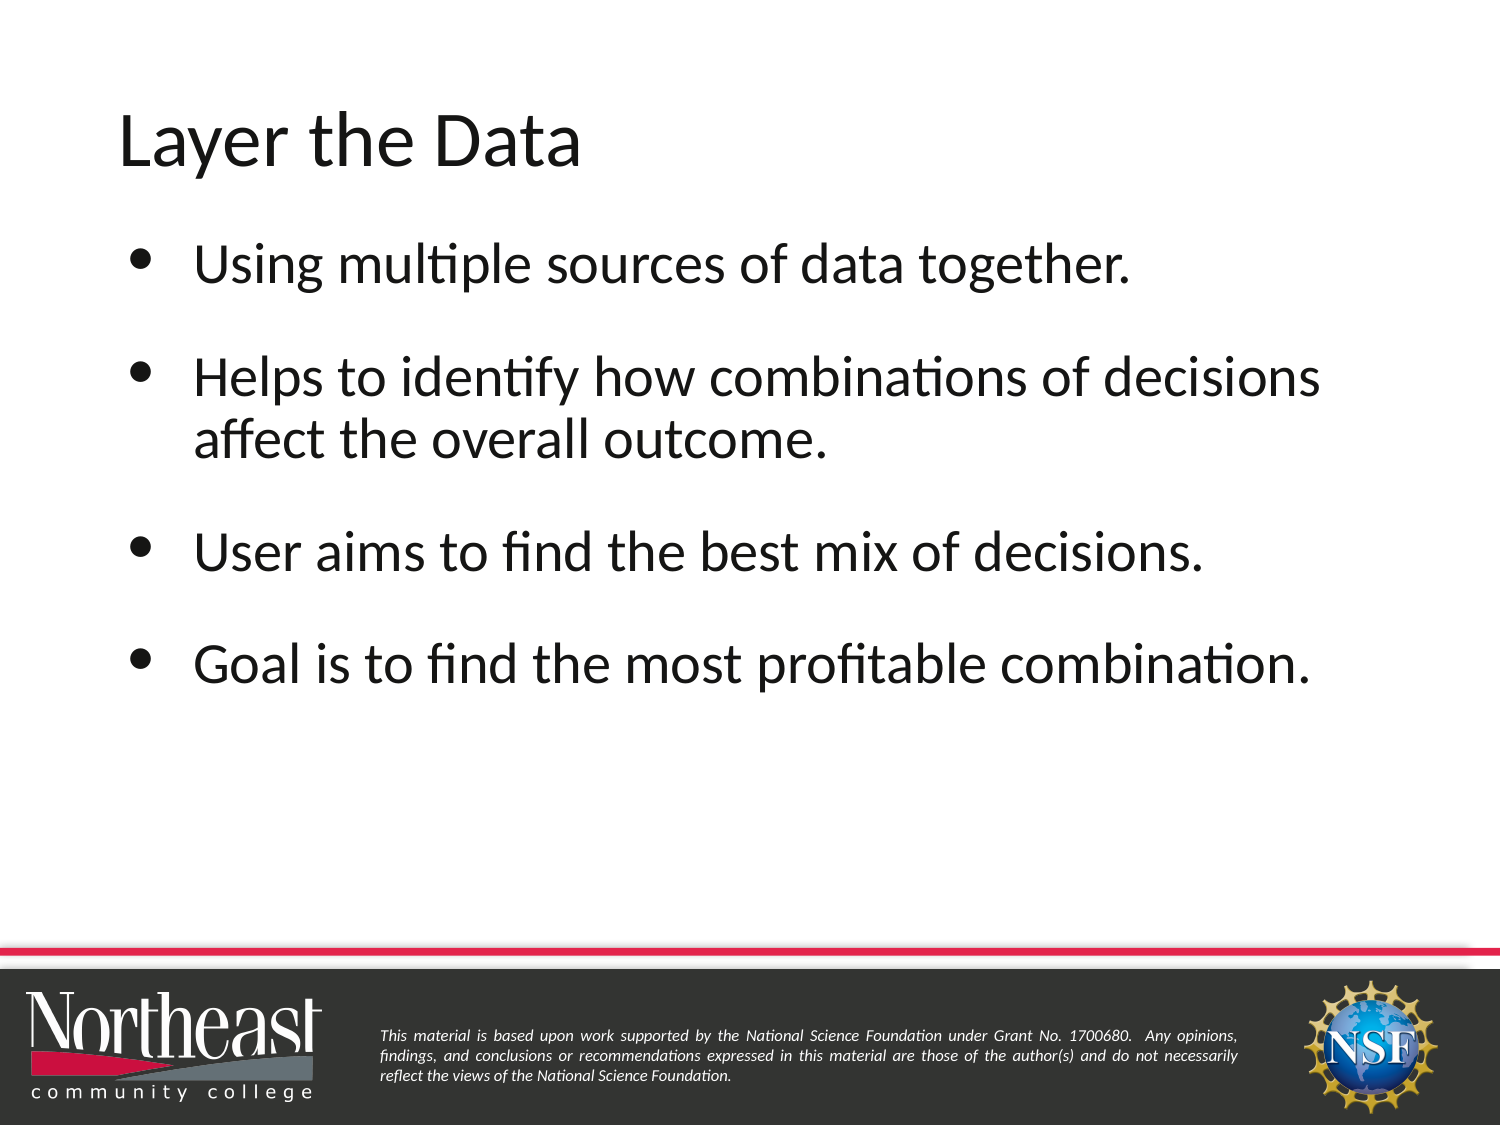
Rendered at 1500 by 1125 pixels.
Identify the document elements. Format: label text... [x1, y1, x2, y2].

picture [26, 992, 322, 1102]
picture [1302, 978, 1440, 1116]
list Using multiple sources of data together. Helps to identify how combinations of decisions affect the overall outcome. User aims to find the best mix of decisions. Goal is to find the most profitable combination. [103, 196, 1397, 894]
title Layer the Data [103, 59, 1397, 196]
